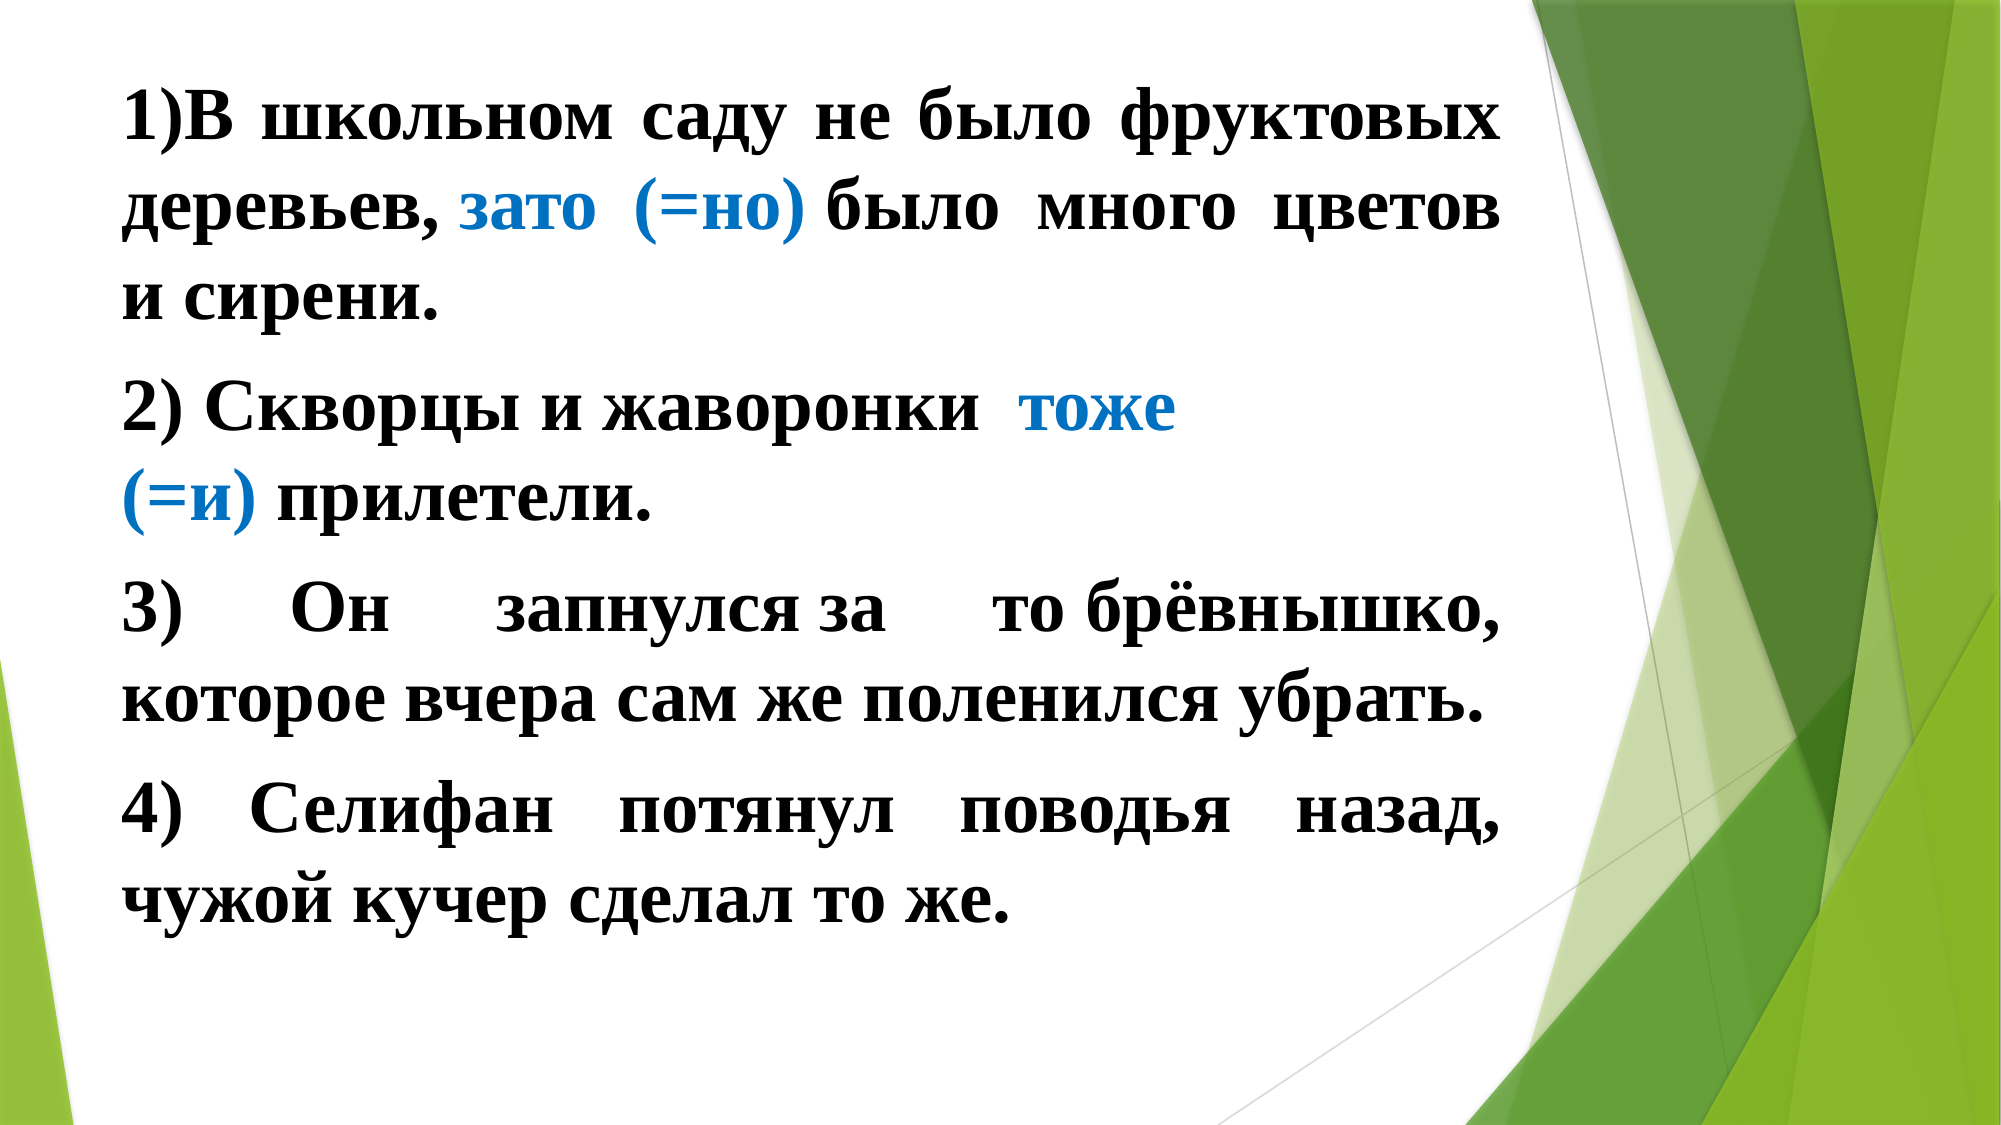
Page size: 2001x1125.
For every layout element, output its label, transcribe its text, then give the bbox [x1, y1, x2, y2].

list 1)В школьном саду не было фруктовых деревьев, зато (=но) было много цветов и сирени. 2) Скворцы и жаворонки тоже (=и) прилетели. 3) Он запнулся за то брёвнышко, которое вчера сам же поленился убрать. 4) Селифан потянул поводья назад, чужой кучер сделал то же. [106, 57, 1518, 750]
